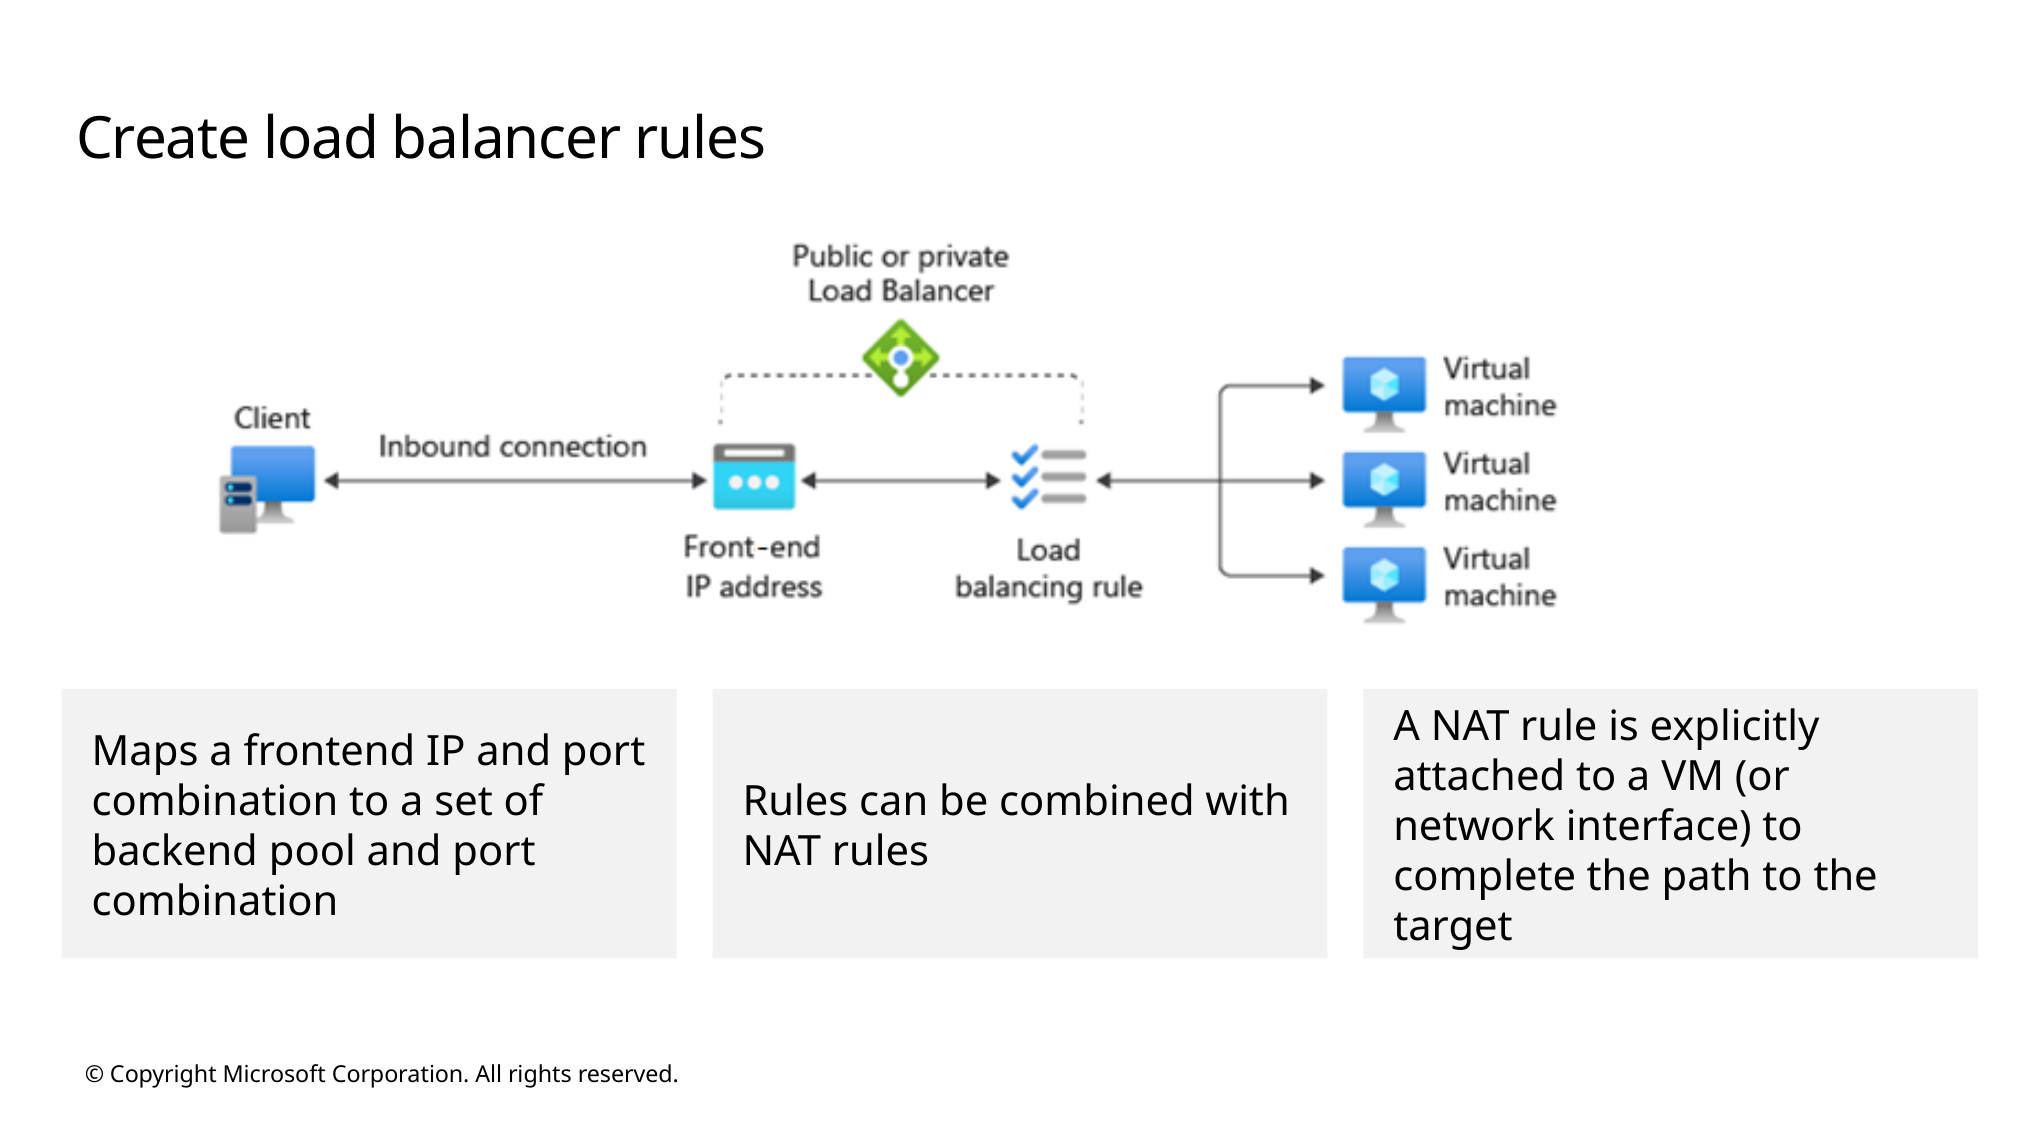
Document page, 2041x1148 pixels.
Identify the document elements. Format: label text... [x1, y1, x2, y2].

picture [207, 227, 1584, 632]
title Create load balancer rules [76, 93, 1968, 230]
text_box Rules can be combined with NAT rules [712, 688, 1328, 959]
text_box Maps a frontend IP and port combination to a set of backend pool and port combination [61, 688, 677, 959]
text_box A NAT rule is explicitly attached to a VM (or network interface) to complete the path to the target [1363, 688, 1979, 959]
